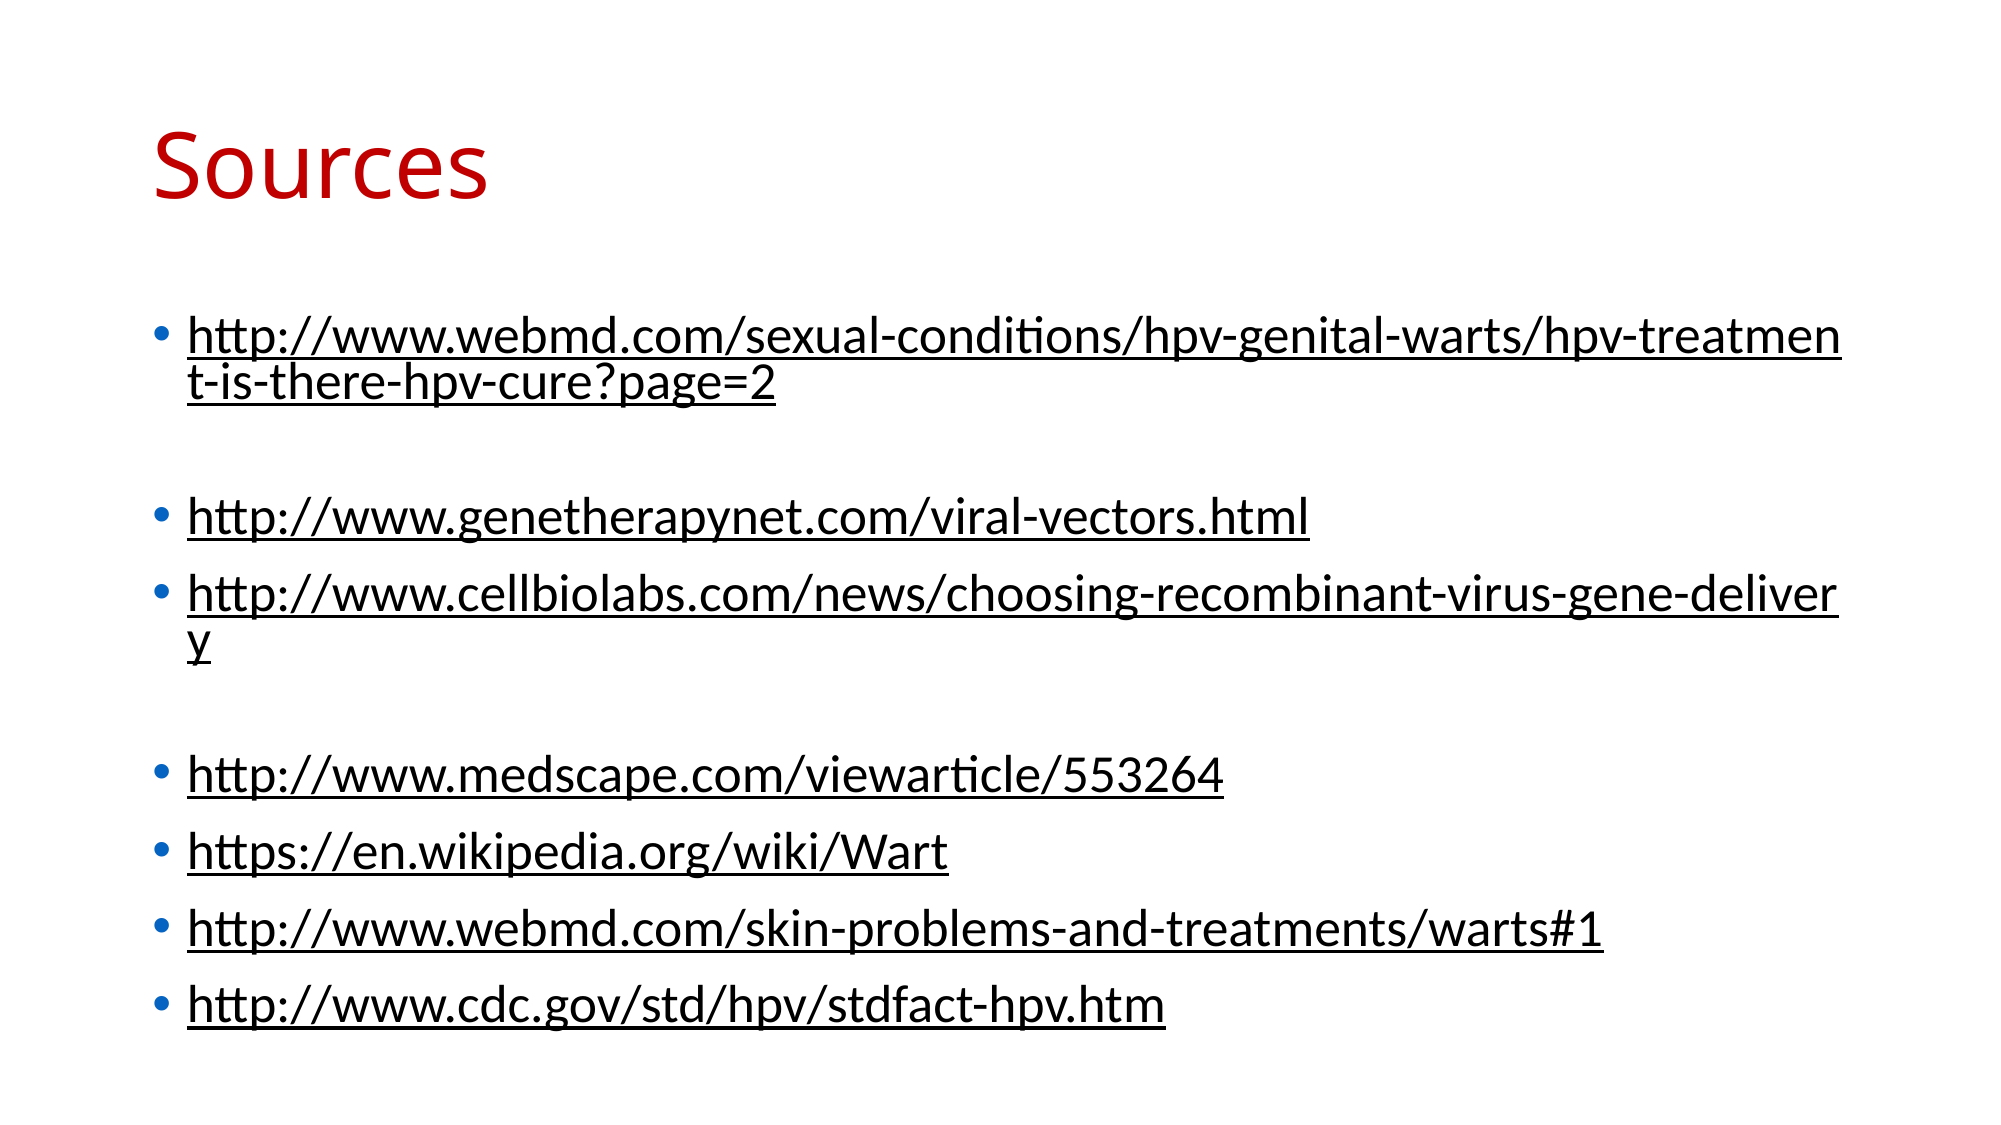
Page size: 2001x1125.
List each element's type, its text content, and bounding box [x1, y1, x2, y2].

list http://www.webmd.com/sexual-conditions/hpv-genital-warts/hpv-treatment-is-there-hpv-cure?page=2 http://www.genetherapynet.com/viral-vectors.html http://www.cellbiolabs.com/news/choosing-recombinant-virus-gene-delivery http://www.medscape.com/viewarticle/553264 https://en.wikipedia.org/wiki/Wart http://www.webmd.com/skin-problems-and-treatments/warts#1 http://www.cdc.gov/std/hpv/stdfact-hpv.htm [137, 299, 1863, 1014]
title Sources [137, 59, 1863, 278]
